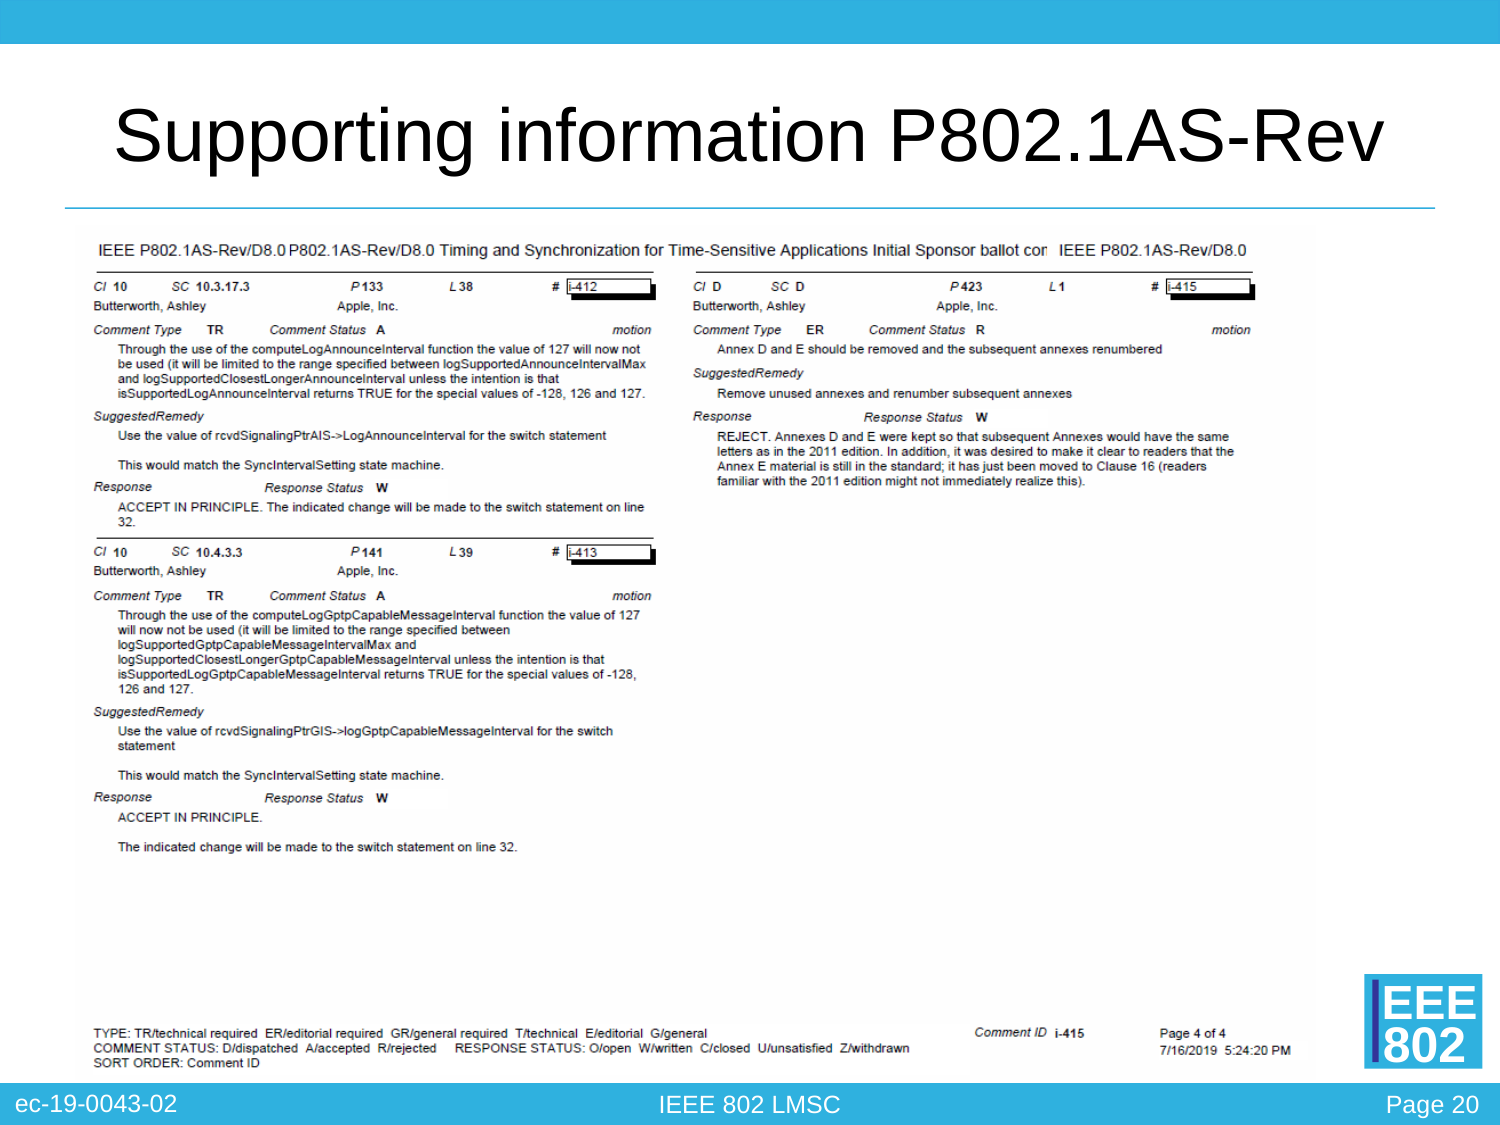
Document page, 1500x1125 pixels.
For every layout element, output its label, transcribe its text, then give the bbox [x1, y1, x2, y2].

title Supporting information P802.1AS-Rev [75, 66, 1425, 197]
picture [74, 224, 1316, 1080]
